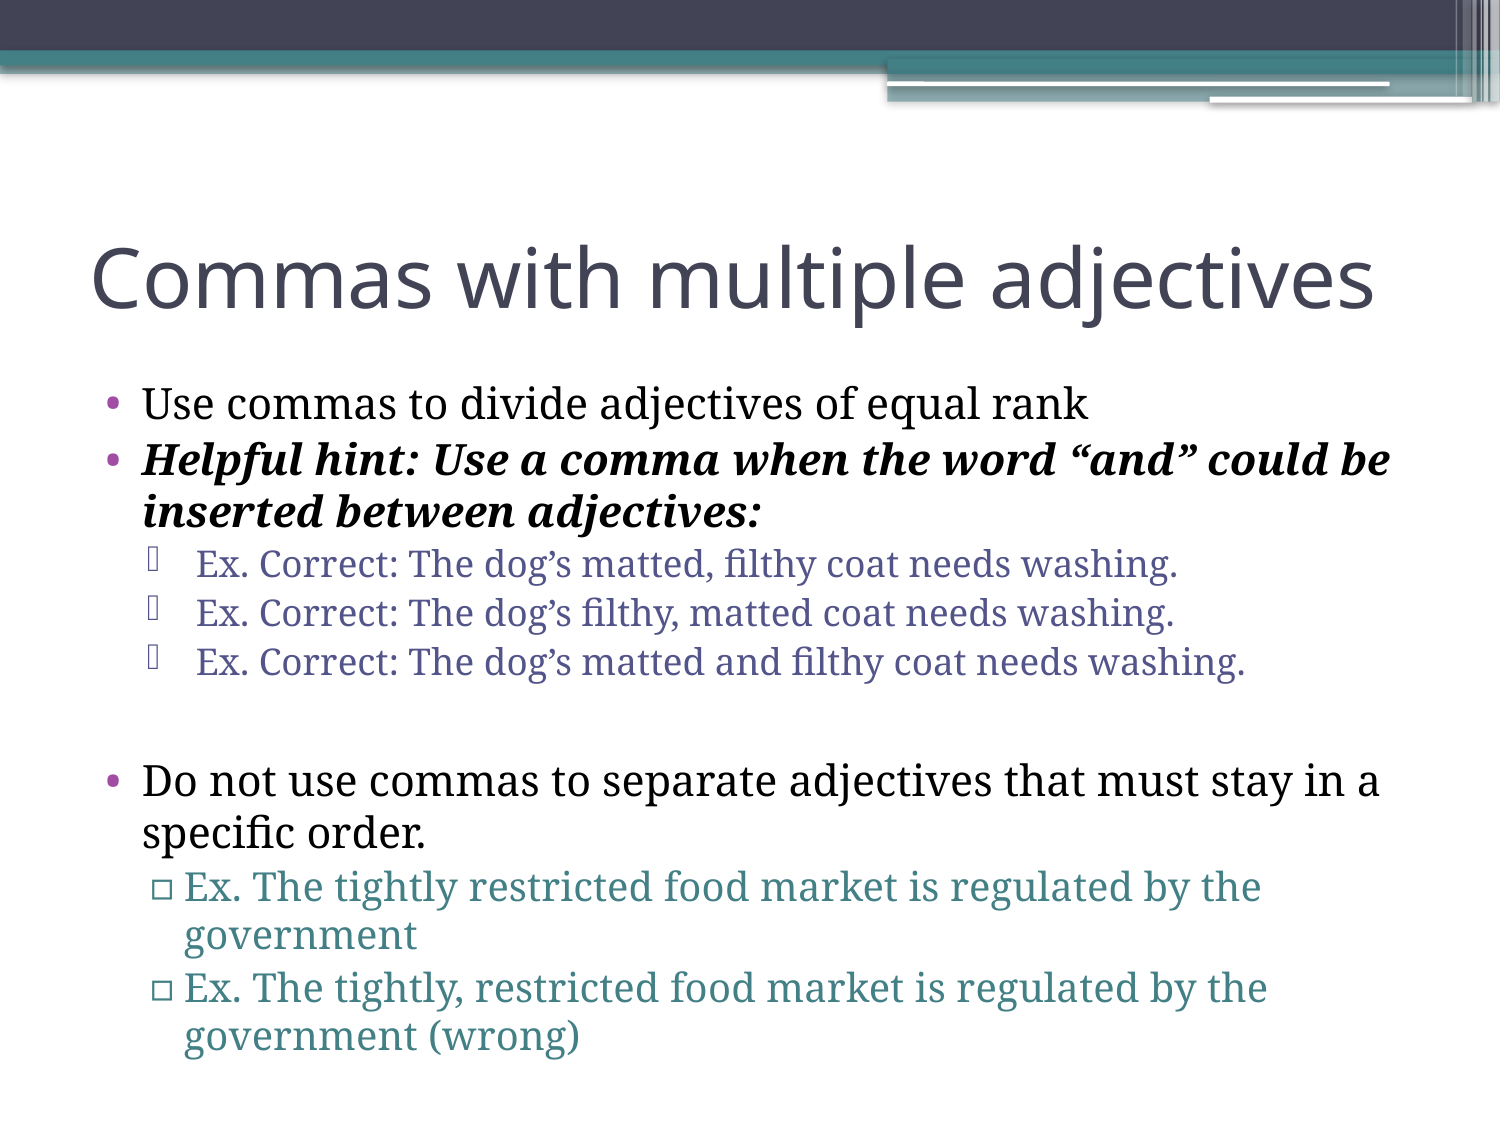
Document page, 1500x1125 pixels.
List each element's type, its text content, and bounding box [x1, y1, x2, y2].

list Use commas to divide adjectives of equal rank Helpful hint: Use a comma when the word “and” could be inserted between adjectives: Ex. Correct: The dog’s matted, filthy coat needs washing. Ex. Correct: The dog’s filthy, matted coat needs washing. Ex. Correct: The dog’s matted and filthy coat needs washing. Do not use commas to separate adjectives that must stay in a specific order. Ex. The tightly restricted food market is regulated by the government Ex. The tightly, restricted food market is regulated by the government (wrong) [75, 368, 1425, 1079]
title Commas with multiple adjectives [75, 187, 1425, 363]
